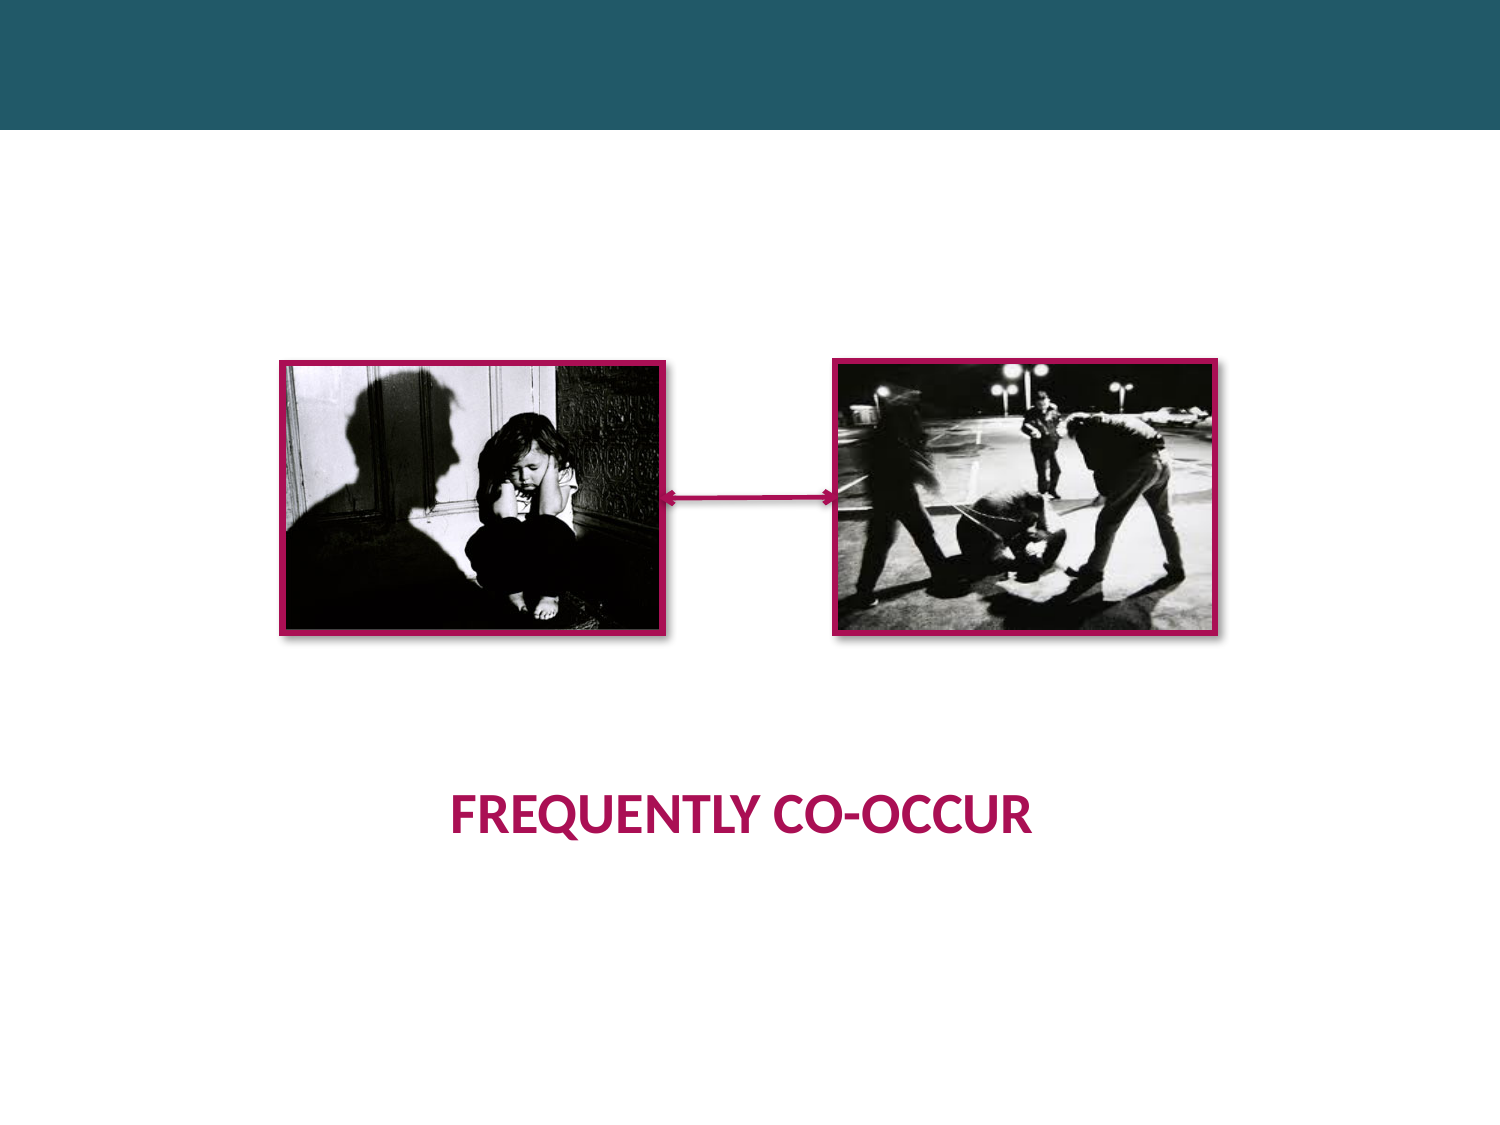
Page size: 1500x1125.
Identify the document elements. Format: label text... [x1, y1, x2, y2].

text_box [0, 0, 1500, 130]
picture [285, 366, 660, 631]
text_box FREQUENTLY CO-OCCUR [435, 767, 1062, 853]
picture [838, 364, 1213, 631]
